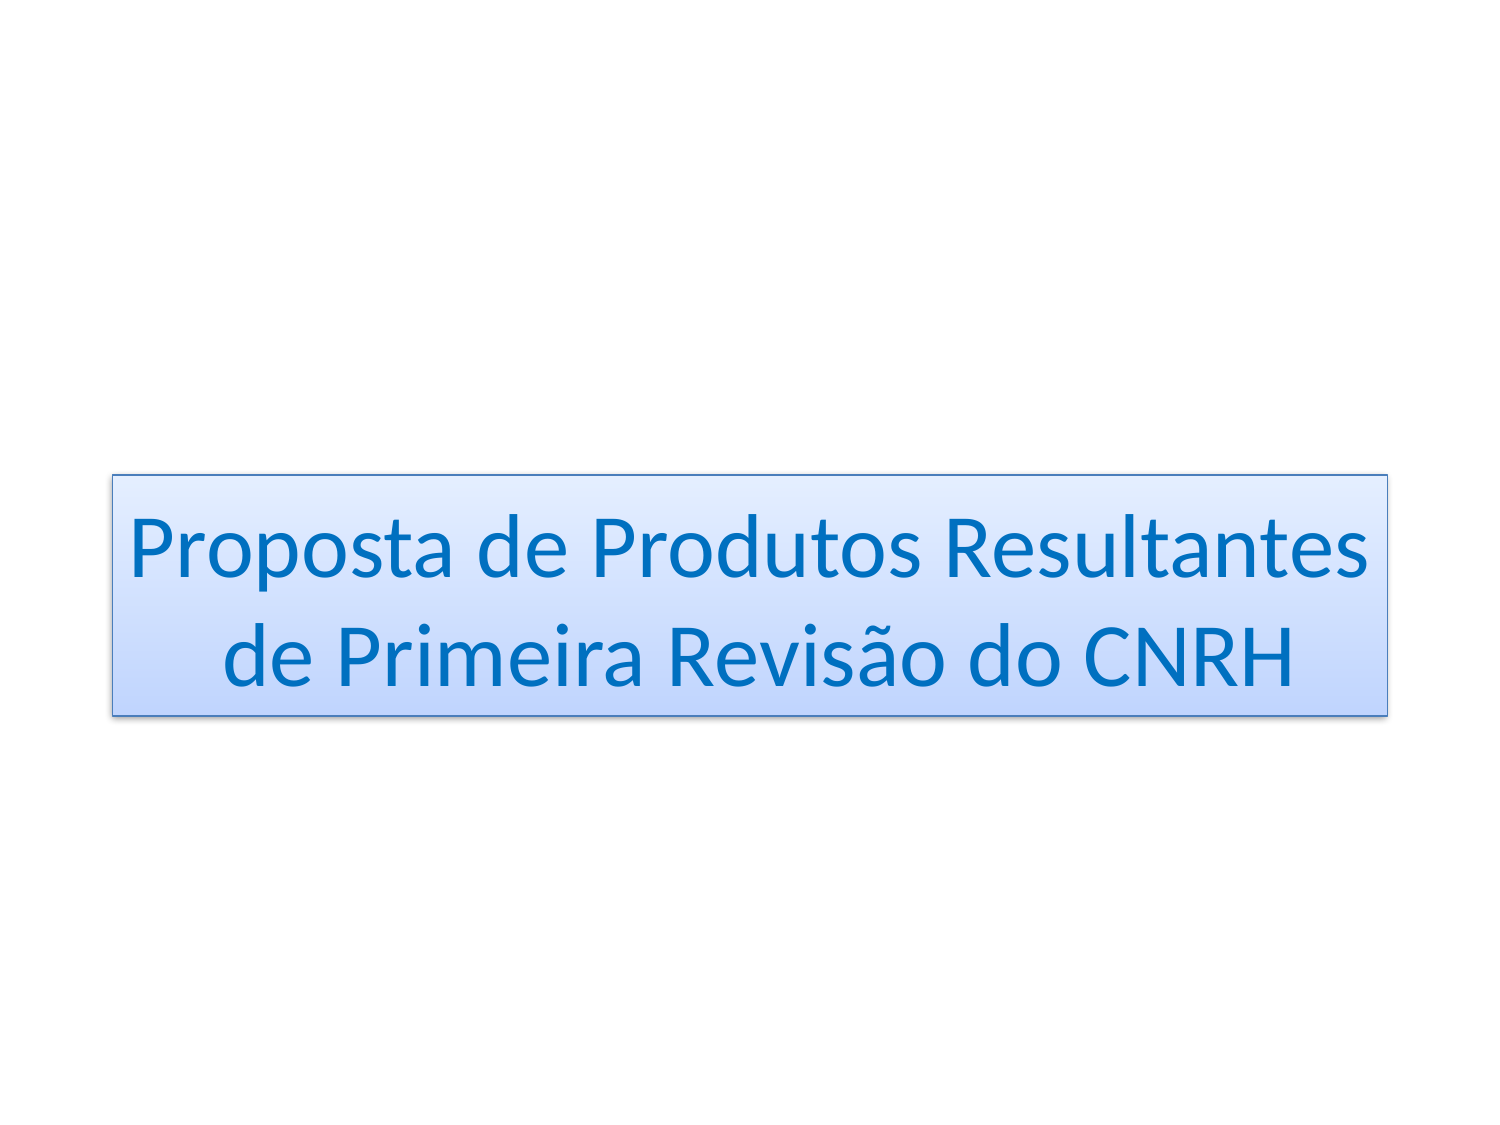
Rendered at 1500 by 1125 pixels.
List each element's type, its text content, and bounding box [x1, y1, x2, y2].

title Proposta de Produtos Resultantes de Primeira Revisão do CNRH [112, 474, 1388, 717]
